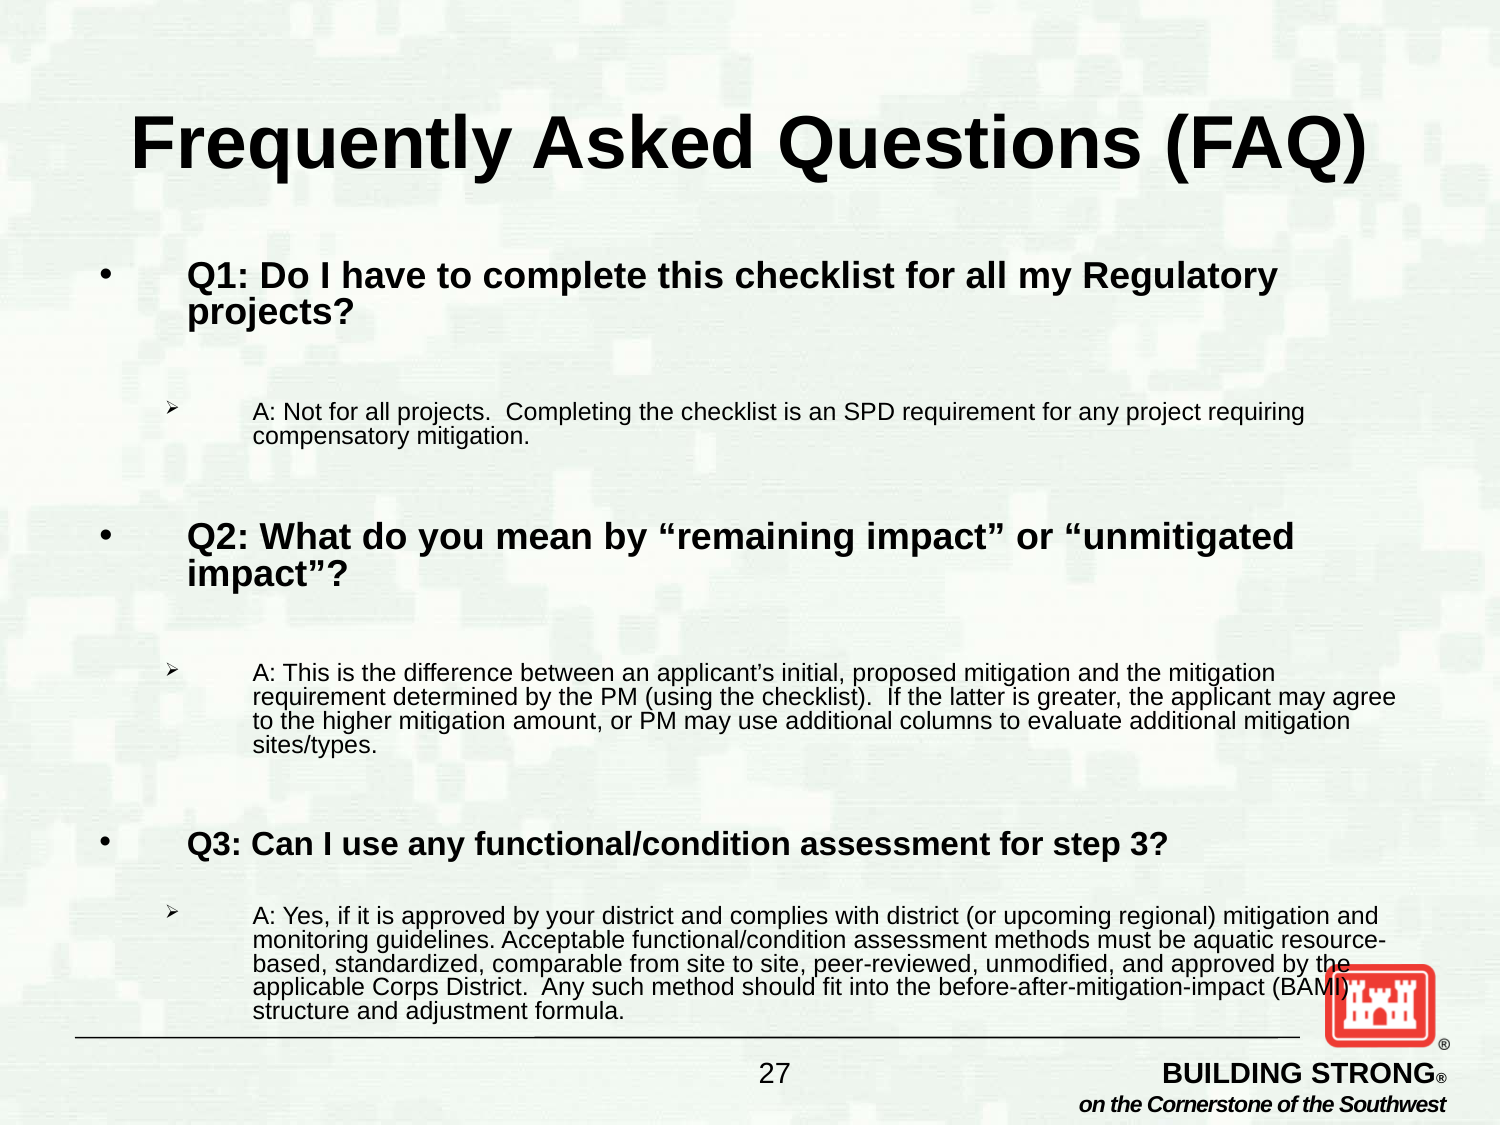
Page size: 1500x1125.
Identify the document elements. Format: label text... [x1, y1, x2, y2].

list Q1: Do I have to complete this checklist for all my Regulatory projects? A: Not for all projects. Completing the checklist is an SPD requirement for any project requiring compensatory mitigation. Q2: What do you mean by “remaining impact” or “unmitigated impact”? A: This is the difference between an applicant’s initial, proposed mitigation and the mitigation requirement determined by the PM (using the checklist). If the latter is greater, the applicant may agree to the higher mitigation amount, or PM may use additional columns to evaluate additional mitigation sites/types. Q3: Can I use any functional/condition assessment for step 3? A: Yes, if it is approved by your district and complies with district (or upcoming regional) mitigation and monitoring guidelines. Acceptable functional/condition assessment methods must be aquatic resource-based, standardized, comparable from site to site, peer-reviewed, unmodified, and approved by the applicable Corps District. Any such method should fit into the before-after-mitigation-impact (BAMI) structure and adjustment formula. [74, 199, 1426, 1001]
slide_number 27 [599, 1046, 951, 1125]
title Frequently Asked Questions (FAQ) [74, 44, 1426, 199]
picture [0, 0, 1500, 1125]
